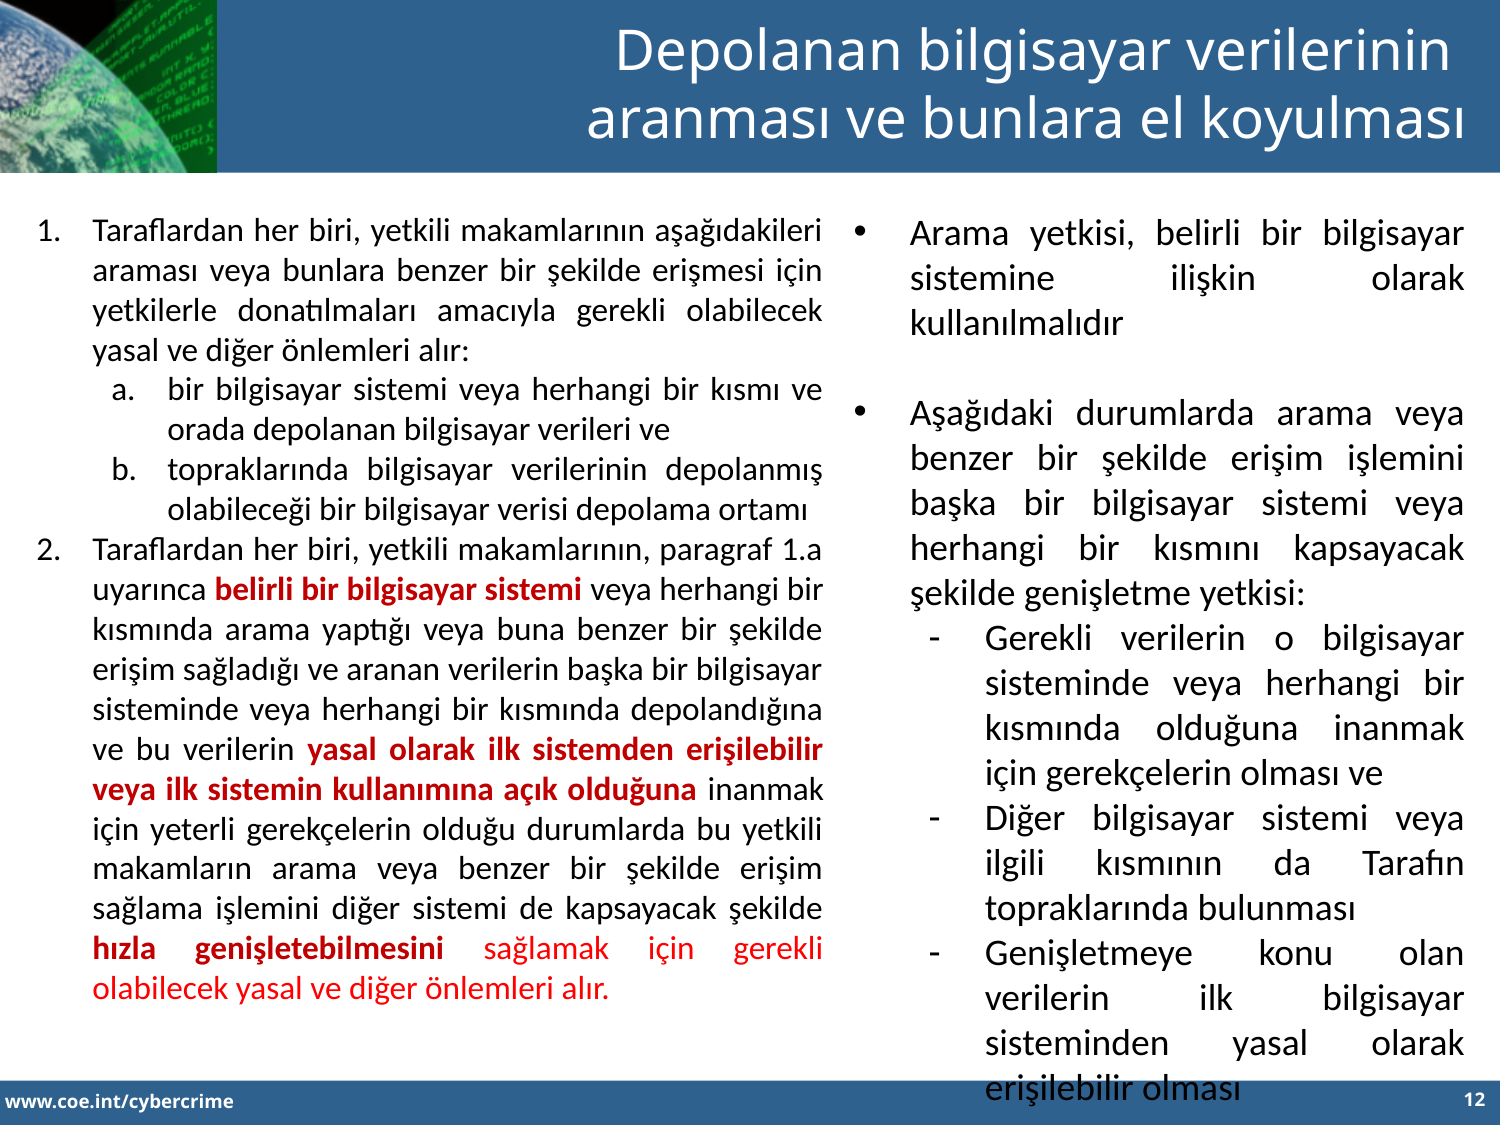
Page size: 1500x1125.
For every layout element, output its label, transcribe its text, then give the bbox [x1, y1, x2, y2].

text_box Arama yetkisi, belirli bir bilgisayar sistemine ilişkin olarak kullanılmalıdır Aşağıdaki durumlarda arama veya benzer bir şekilde erişim işlemini başka bir bilgisayar sistemi veya herhangi bir kısmını kapsayacak şekilde genişletme yetkisi: Gerekli verilerin o bilgisayar sisteminde veya herhangi bir kısmında olduğuna inanmak için gerekçelerin olması ve Diğer bilgisayar sistemi veya ilgili kısmının da Tarafın topraklarında bulunması Genişletmeye konu olan verilerin ilk bilgisayar sisteminden yasal olarak erişilebilir olması Genişletme bazı koşullara tabi olabilir (örneğin izin) [838, 200, 1480, 1125]
text_box Depolanan bilgisayar verilerinin aranması ve bunlara el koyulması [230, 7, 1483, 157]
text_box Taraflardan her biri, yetkili makamlarının aşağıdakileri araması veya bunlara benzer bir şekilde erişmesi için yetkilerle donatılmaları amacıyla gerekli olabilecek yasal ve diğer önlemleri alır: bir bilgisayar sistemi veya herhangi bir kısmı ve orada depolanan bilgisayar verileri ve topraklarında bilgisayar verilerinin depolanmış olabileceği bir bilgisayar verisi depolama ortamı Taraflardan her biri, yetkili makamlarının, paragraf 1.a uyarınca belirli bir bilgisayar sistemi veya herhangi bir kısmında arama yaptığı veya buna benzer bir şekilde erişim sağladığı ve aranan verilerin başka bir bilgisayar sisteminde veya herhangi bir kısmında depolandığına ve bu verilerin yasal olarak ilk sistemden erişilebilir veya ilk sistemin kullanımına açık olduğuna inanmak için yeterli gerekçelerin olduğu durumlarda bu yetkili makamların arama veya benzer bir şekilde erişim sağlama işlemini diğer sistemi de kapsayacak şekilde hızla genişletebilmesini sağlamak için gerekli olabilecek yasal ve diğer önlemleri alır. [21, 200, 838, 1014]
picture [0, 0, 217, 173]
